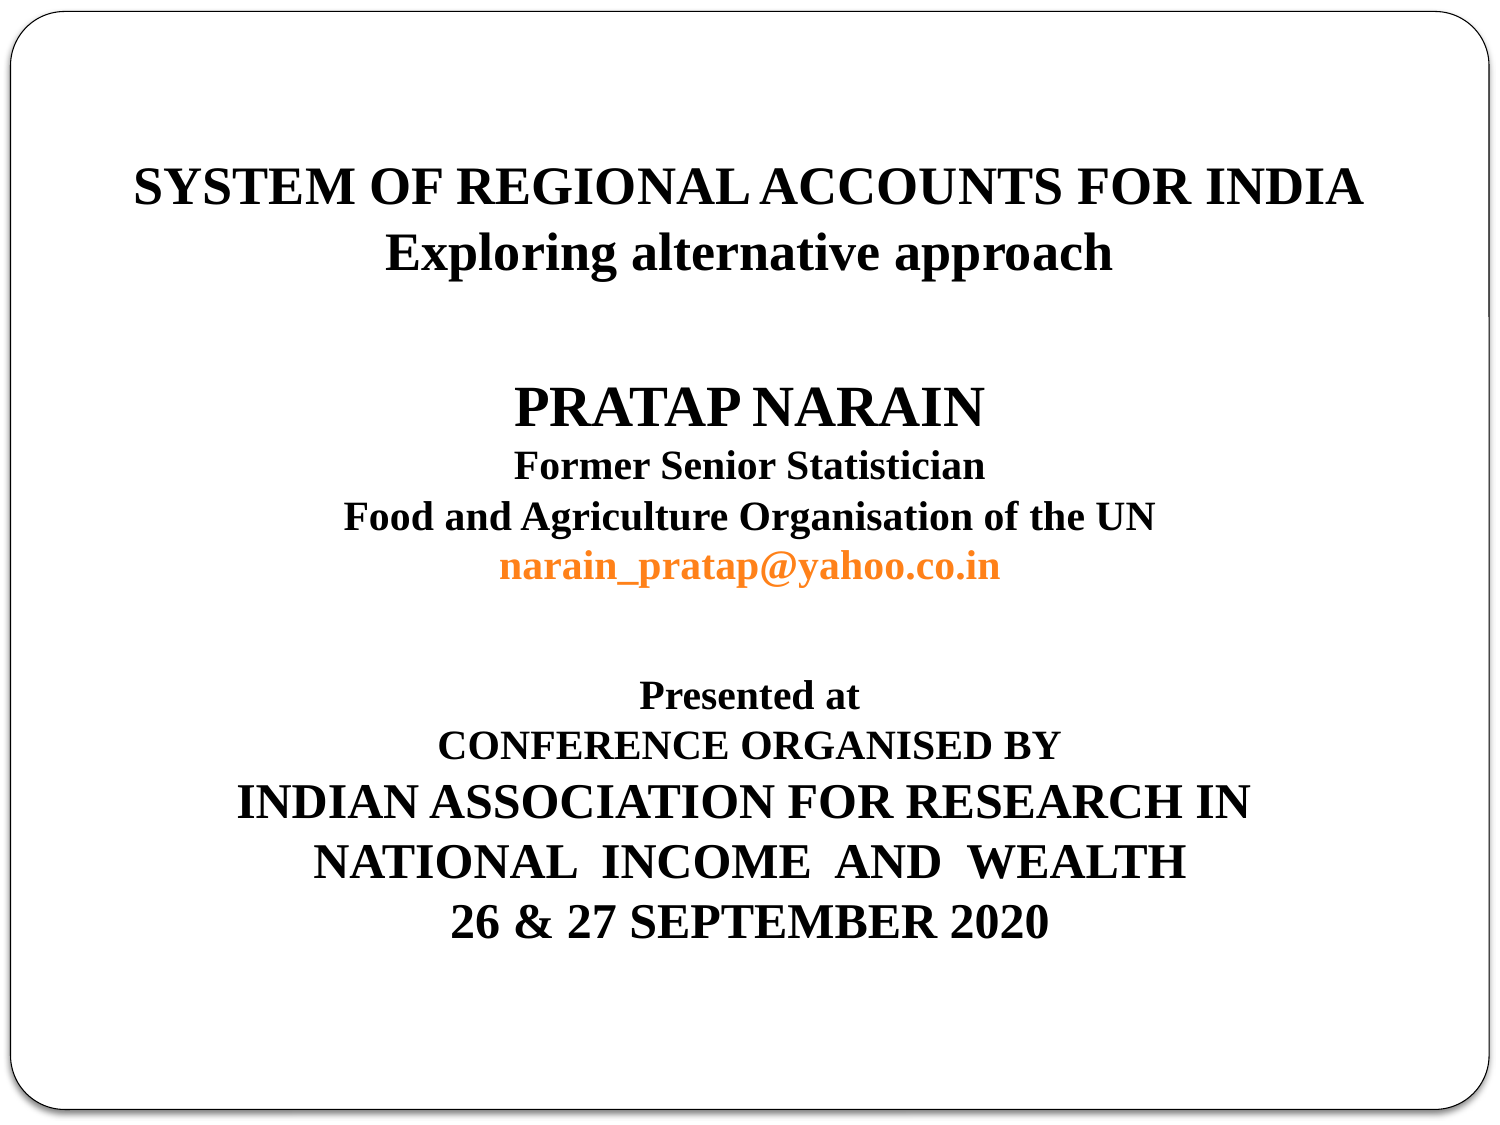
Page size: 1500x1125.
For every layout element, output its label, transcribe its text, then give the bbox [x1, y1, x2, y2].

text_box SYSTEM OF REGIONAL ACCOUNTS FOR INDIA Exploring alternative approach PRATAP NARAIN Former Senior Statistician Food and Agriculture Organisation of the UN narain_pratap@yahoo.co.in Presented at CONFERENCE ORGANISED BY INDIAN ASSOCIATION FOR RESEARCH IN NATIONAL INCOME AND WEALTH 26 & 27 SEPTEMBER 2020 [0, 143, 1500, 1125]
